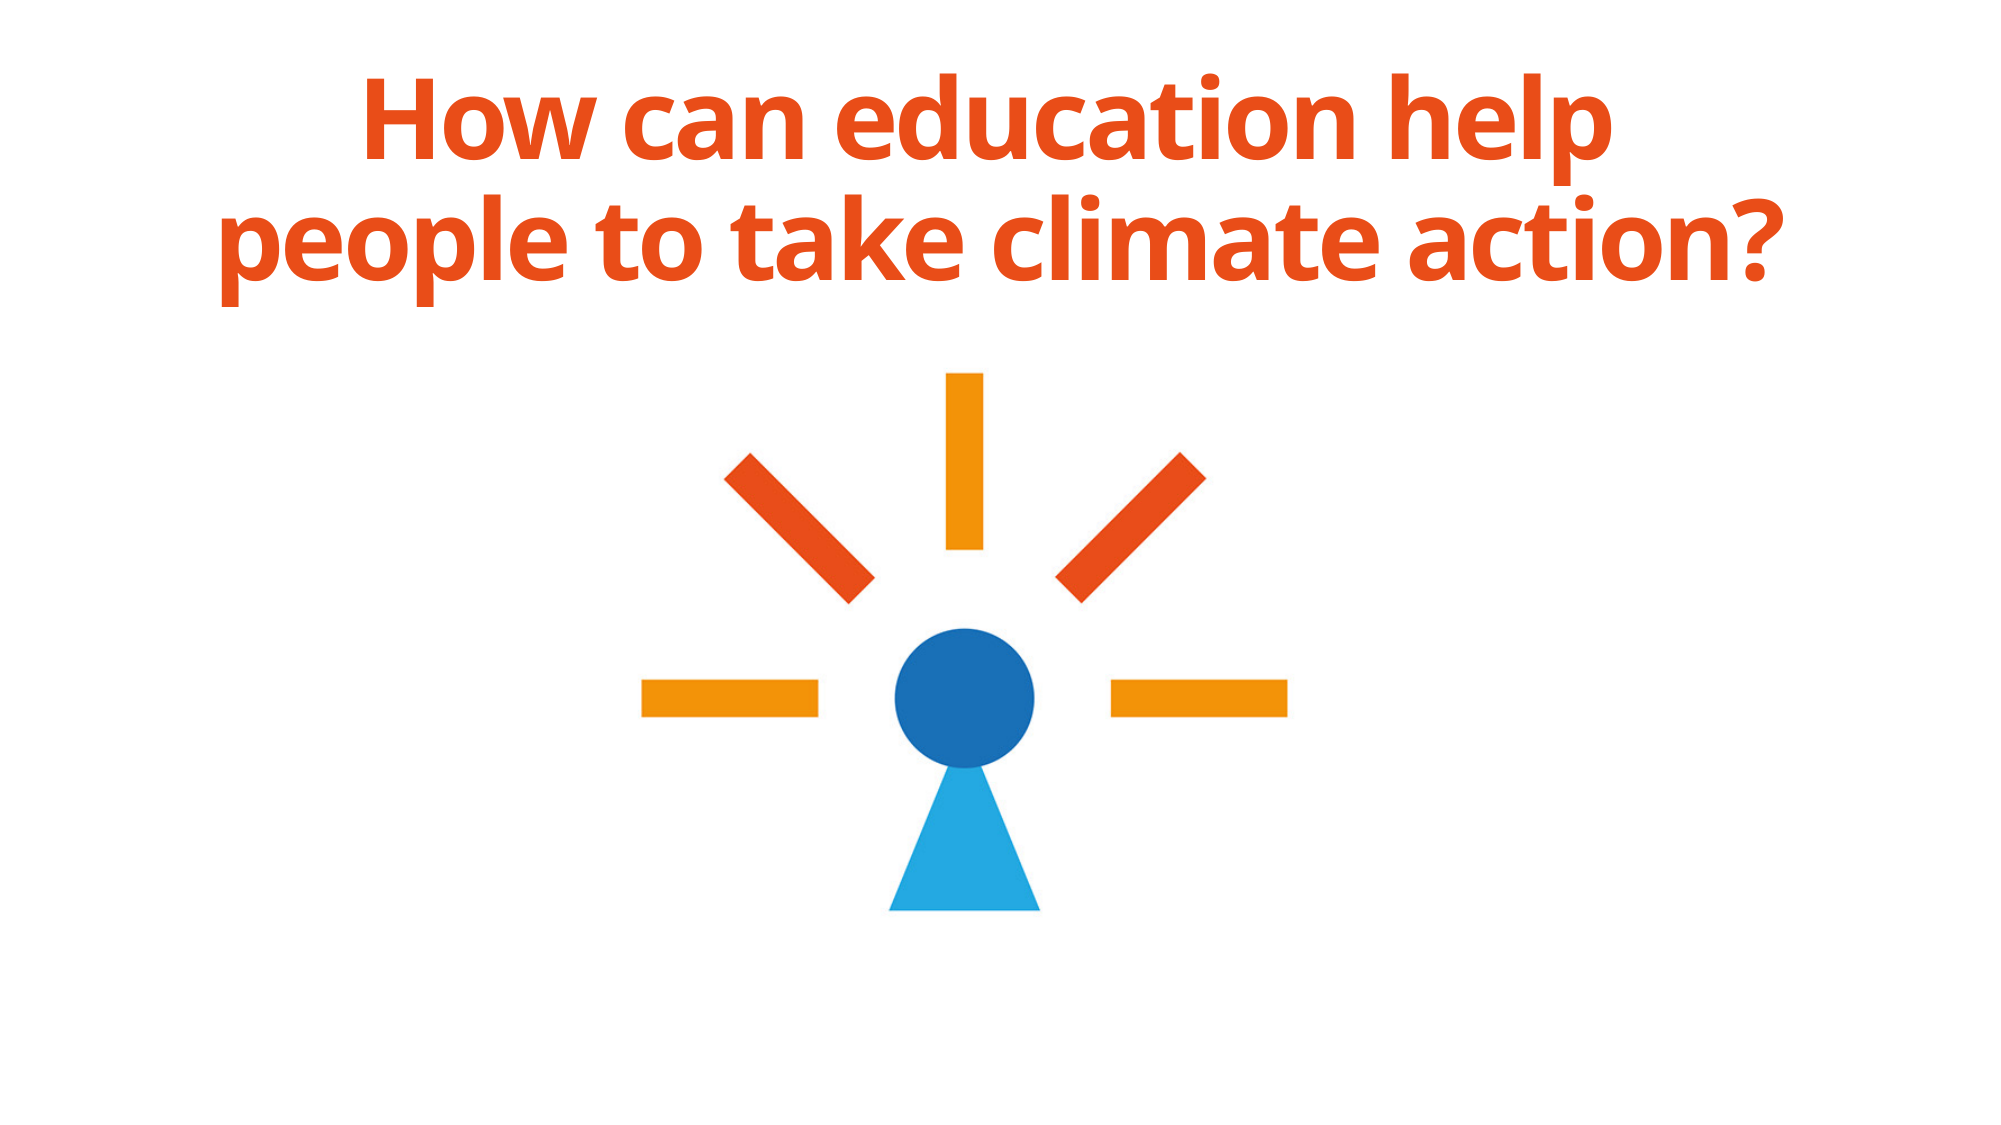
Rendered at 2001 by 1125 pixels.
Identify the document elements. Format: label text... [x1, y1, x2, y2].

picture [609, 287, 1391, 1041]
title How can education help people to take climate action? [89, 105, 1911, 262]
